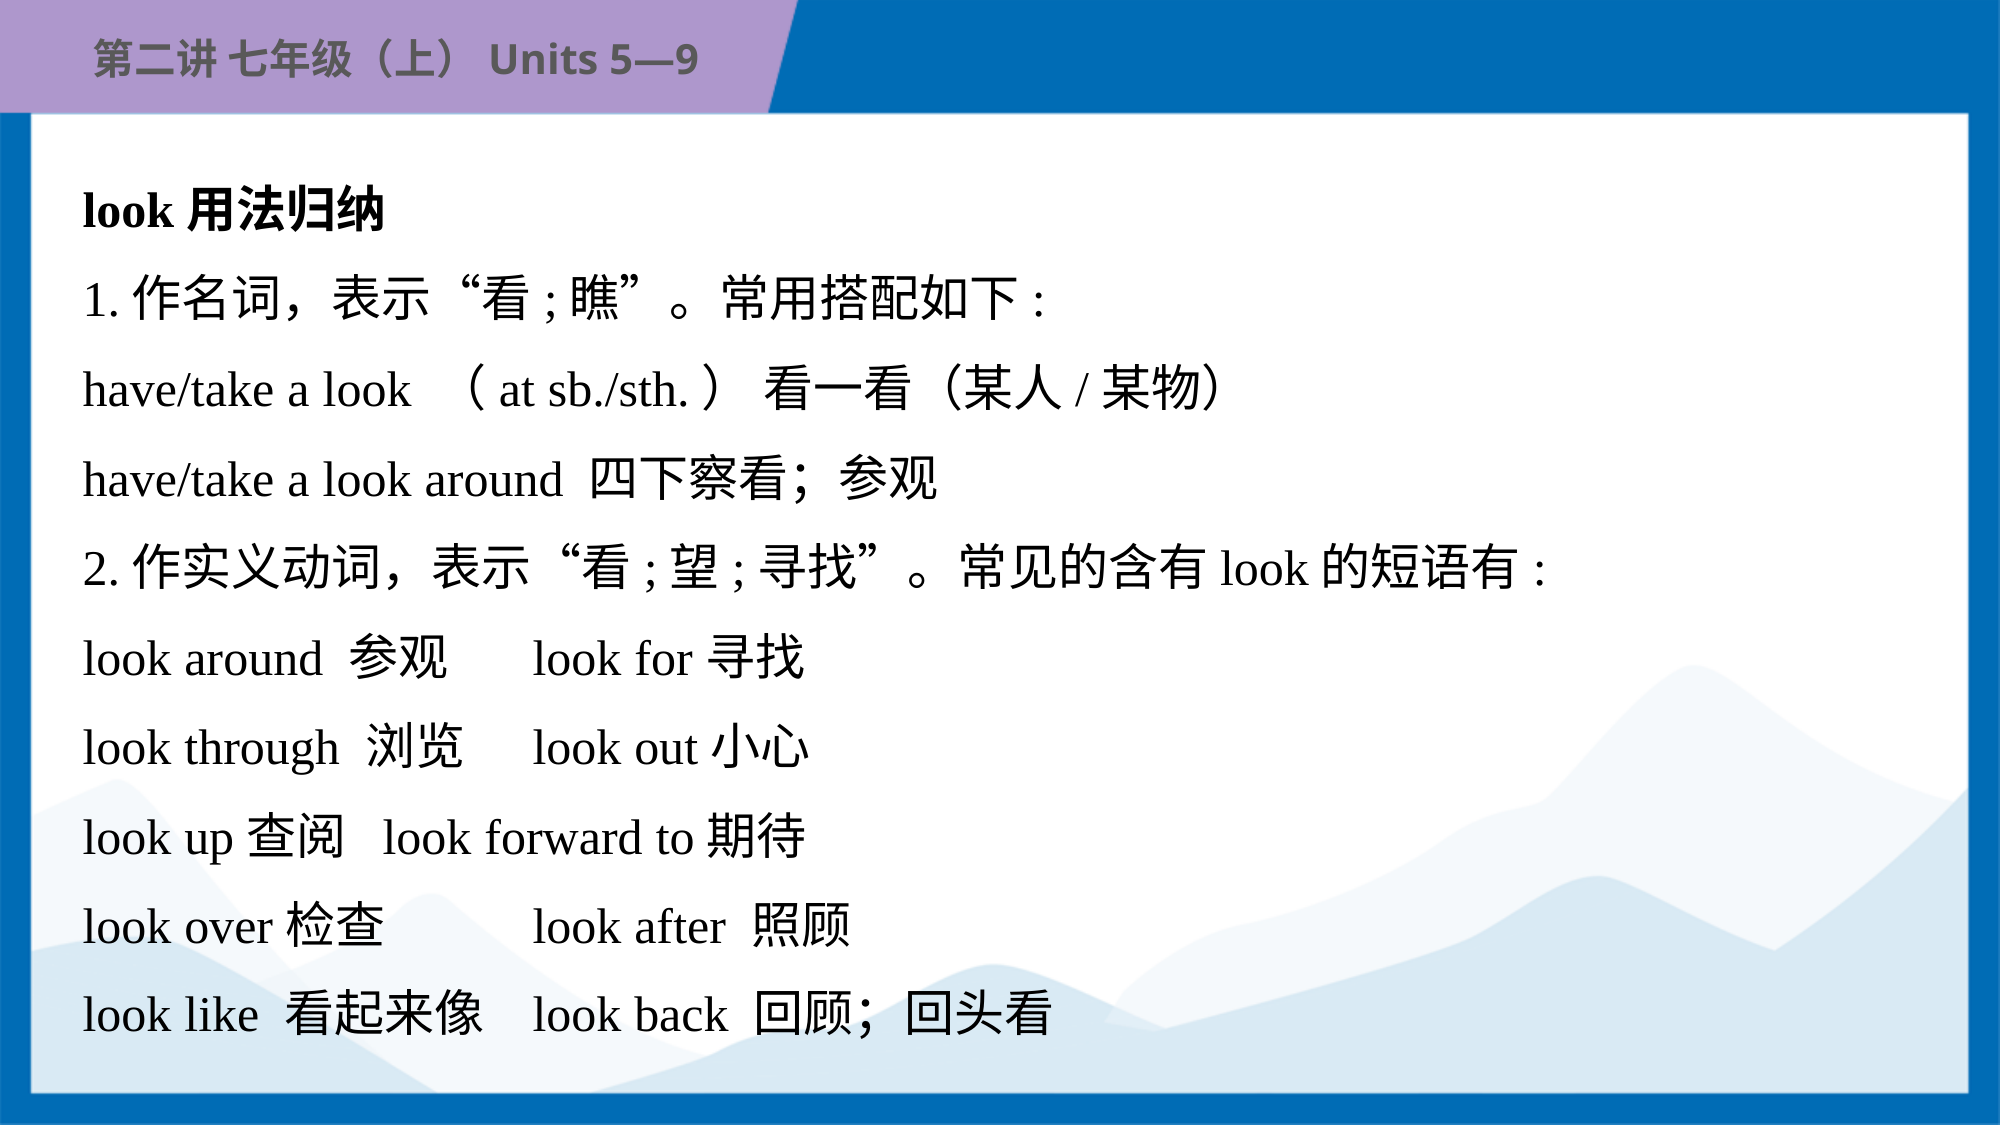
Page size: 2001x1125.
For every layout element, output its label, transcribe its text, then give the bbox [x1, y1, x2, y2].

text_box look用法归纳 1.作名词，表示“看;瞧”。常用搭配如下: have/take a look （at sb./sth.） 看一看（某人/某物） have/take a look around 四下察看；参观 2.作实义动词，表示“看;望;寻找”。常见的含有look的短语有: look around 参观 look for寻找 look through 浏览 look out小心 look up查阅 look forward to期待 look over检查 look after 照顾 look like 看起来像 look back 回顾；回头看 [82, 147, 1917, 1032]
picture [0, 0, 2000, 1125]
